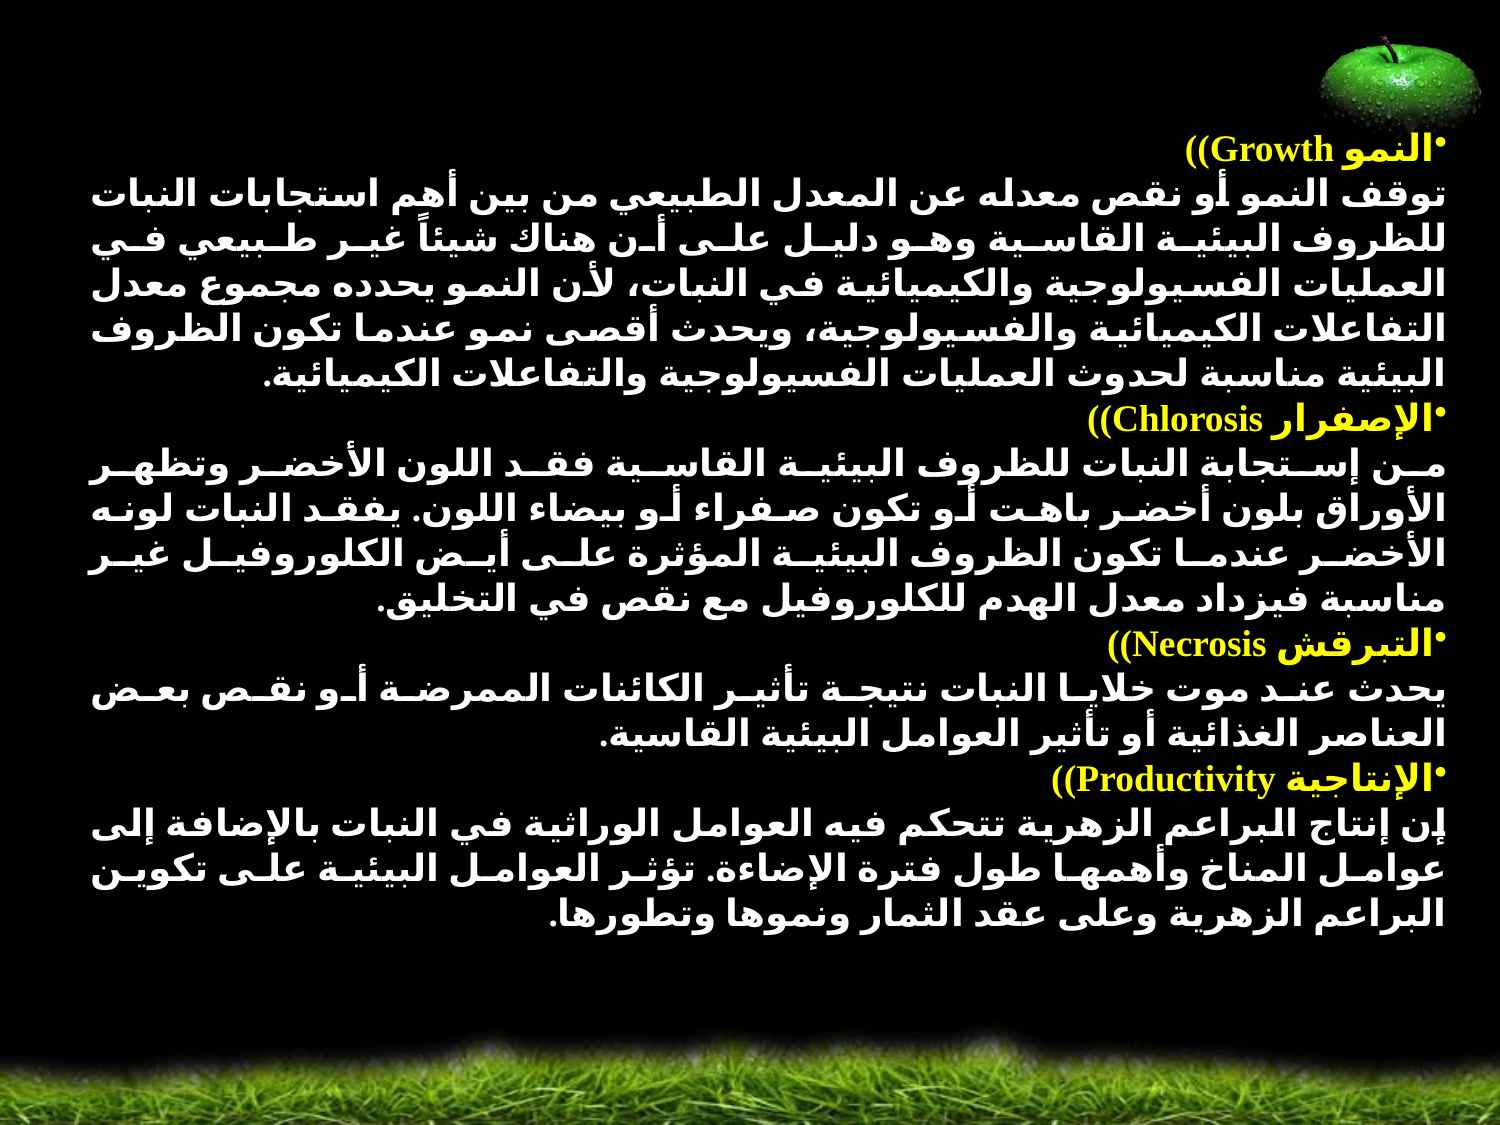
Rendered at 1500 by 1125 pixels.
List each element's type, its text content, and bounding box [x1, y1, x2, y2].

text_box النمو Growth)) توقف النمو أو نقص معدله عن المعدل الطبيعي من بين أهم استجابات النبات للظروف البيئية القاسية وهو دليل على أن هناك شيئاً غير طبيعي في العمليات الفسيولوجية والكيميائية في النبات، لأن النمو يحدده مجموع معدل التفاعلات الكيميائية والفسيولوجية، ويحدث أقصى نمو عندما تكون الظروف البيئية مناسبة لحدوث العمليات الفسيولوجية والتفاعلات الكيميائية. الإصفرار Chlorosis)) من إستجابة النبات للظروف البيئية القاسية فقد اللون الأخضر وتظهر الأوراق بلون أخضر باهت أو تكون صفراء أو بيضاء اللون. يفقد النبات لونه الأخضر عندما تكون الظروف البيئية المؤثرة على أيض الكلوروفيل غير مناسبة فيزداد معدل الهدم للكلوروفيل مع نقص في التخليق. التبرقش Necrosis)) يحدث عند موت خلايا النبات نتيجة تأثير الكائنات الممرضة أو نقص بعض العناصر الغذائية أو تأثير العوامل البيئية القاسية. الإنتاجية Productivity)) إن إنتاج البراعم الزهرية تتحكم فيه العوامل الوراثية في النبات بالإضافة إلى عوامل المناخ وأهمها طول فترة الإضاءة. تؤثر العوامل البيئية على تكوين البراعم الزهرية وعلى عقد الثمار ونموها وتطورها. [75, 116, 1463, 942]
picture [0, 0, 1500, 1125]
